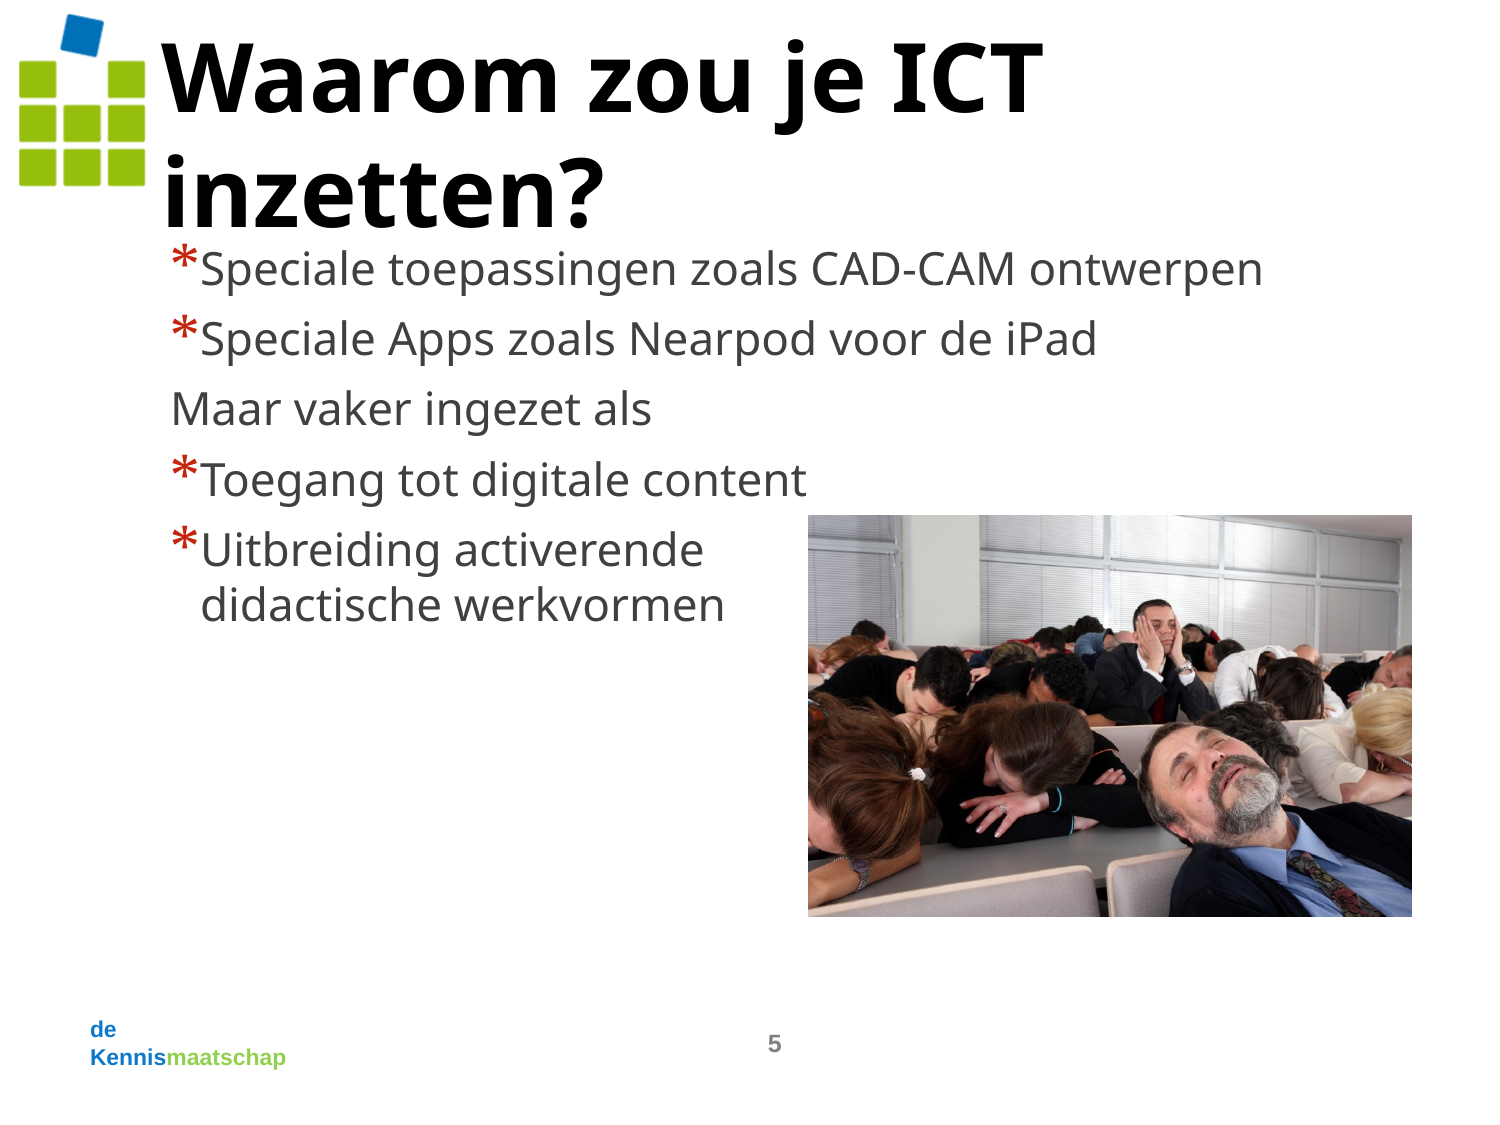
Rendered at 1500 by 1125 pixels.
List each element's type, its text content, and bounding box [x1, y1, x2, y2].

list Speciale toepassingen zoals CAD-CAM ontwerpen Speciale Apps zoals Nearpod voor de iPad Maar vaker ingezet als Toegang tot digitale content Uitbreiding activerende didactische werkvormen [147, 231, 1424, 965]
footer de Kennismaatschap [75, 1012, 624, 1073]
title Waarom zou je ICT inzetten? [146, 8, 1495, 197]
picture [17, 3, 147, 197]
picture [808, 514, 1412, 918]
slide_number 5 [624, 1012, 925, 1073]
